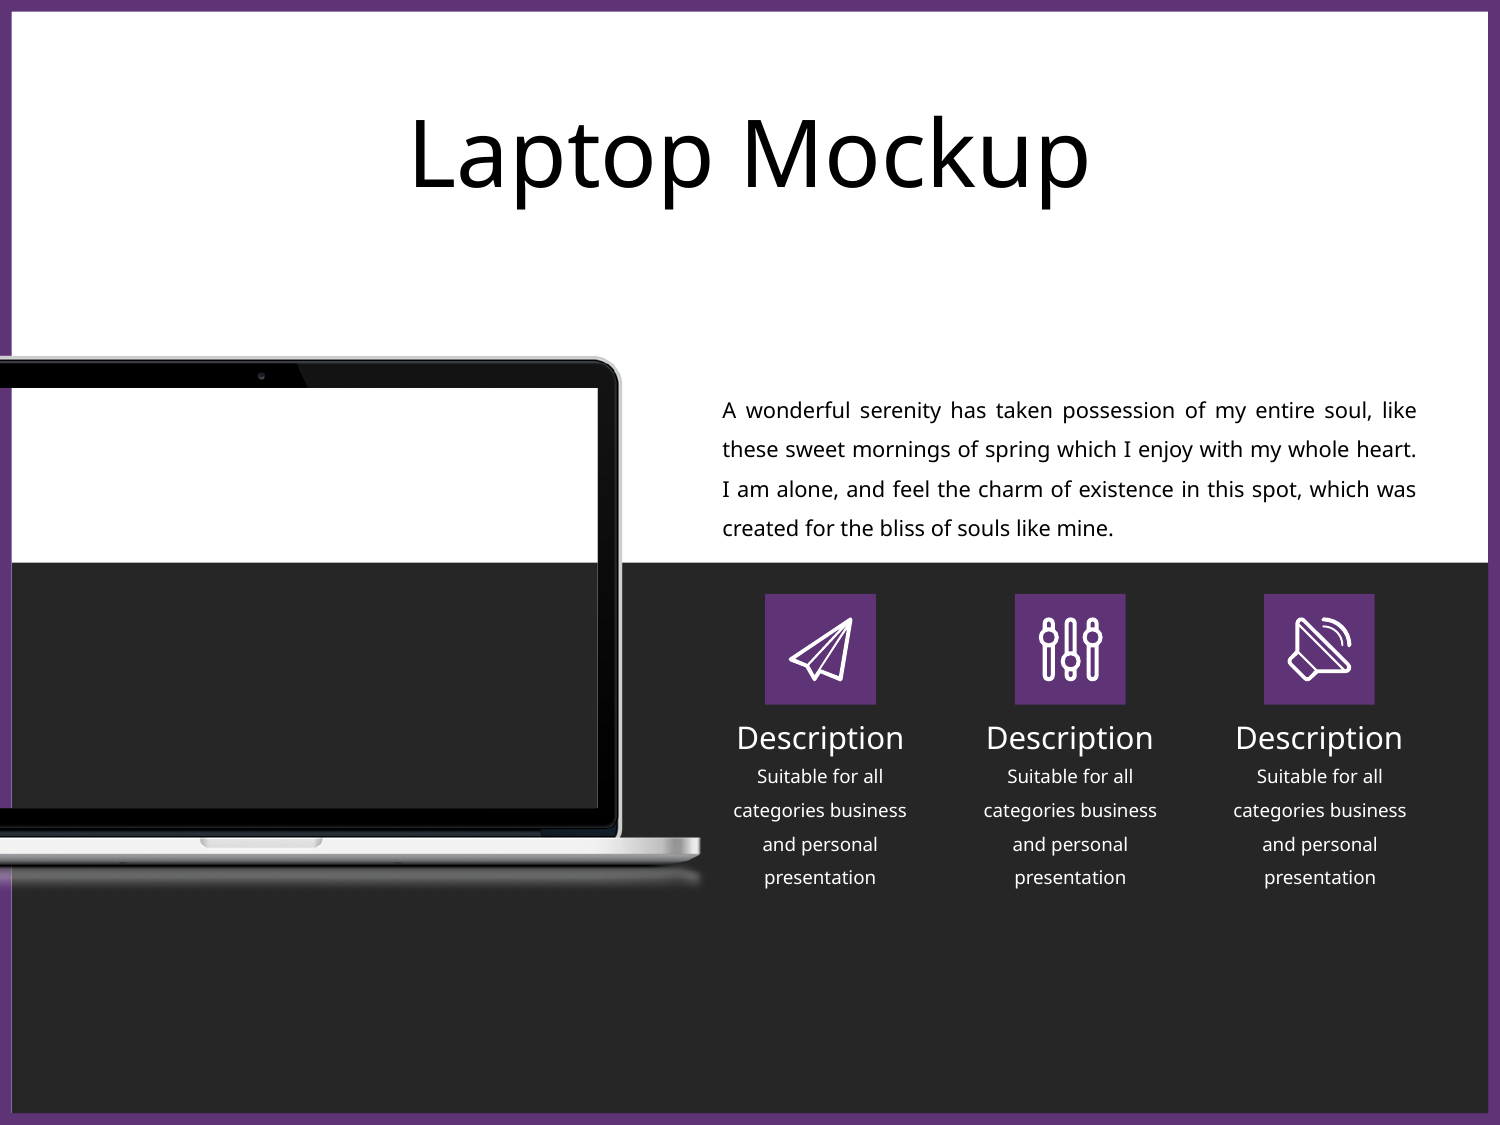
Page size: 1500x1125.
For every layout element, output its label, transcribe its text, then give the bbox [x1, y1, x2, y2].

title Laptop Mockup [324, 97, 1176, 218]
text_box A wonderful serenity has taken possession of my entire soul, like these sweet mornings of spring which I enjoy with my whole heart. I am alone, and feel the charm of existence in this spot, which was created for the bliss of souls like mine. [708, 376, 1433, 549]
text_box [1286, 617, 1352, 682]
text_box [1038, 617, 1103, 682]
picture [0, 355, 1489, 1114]
